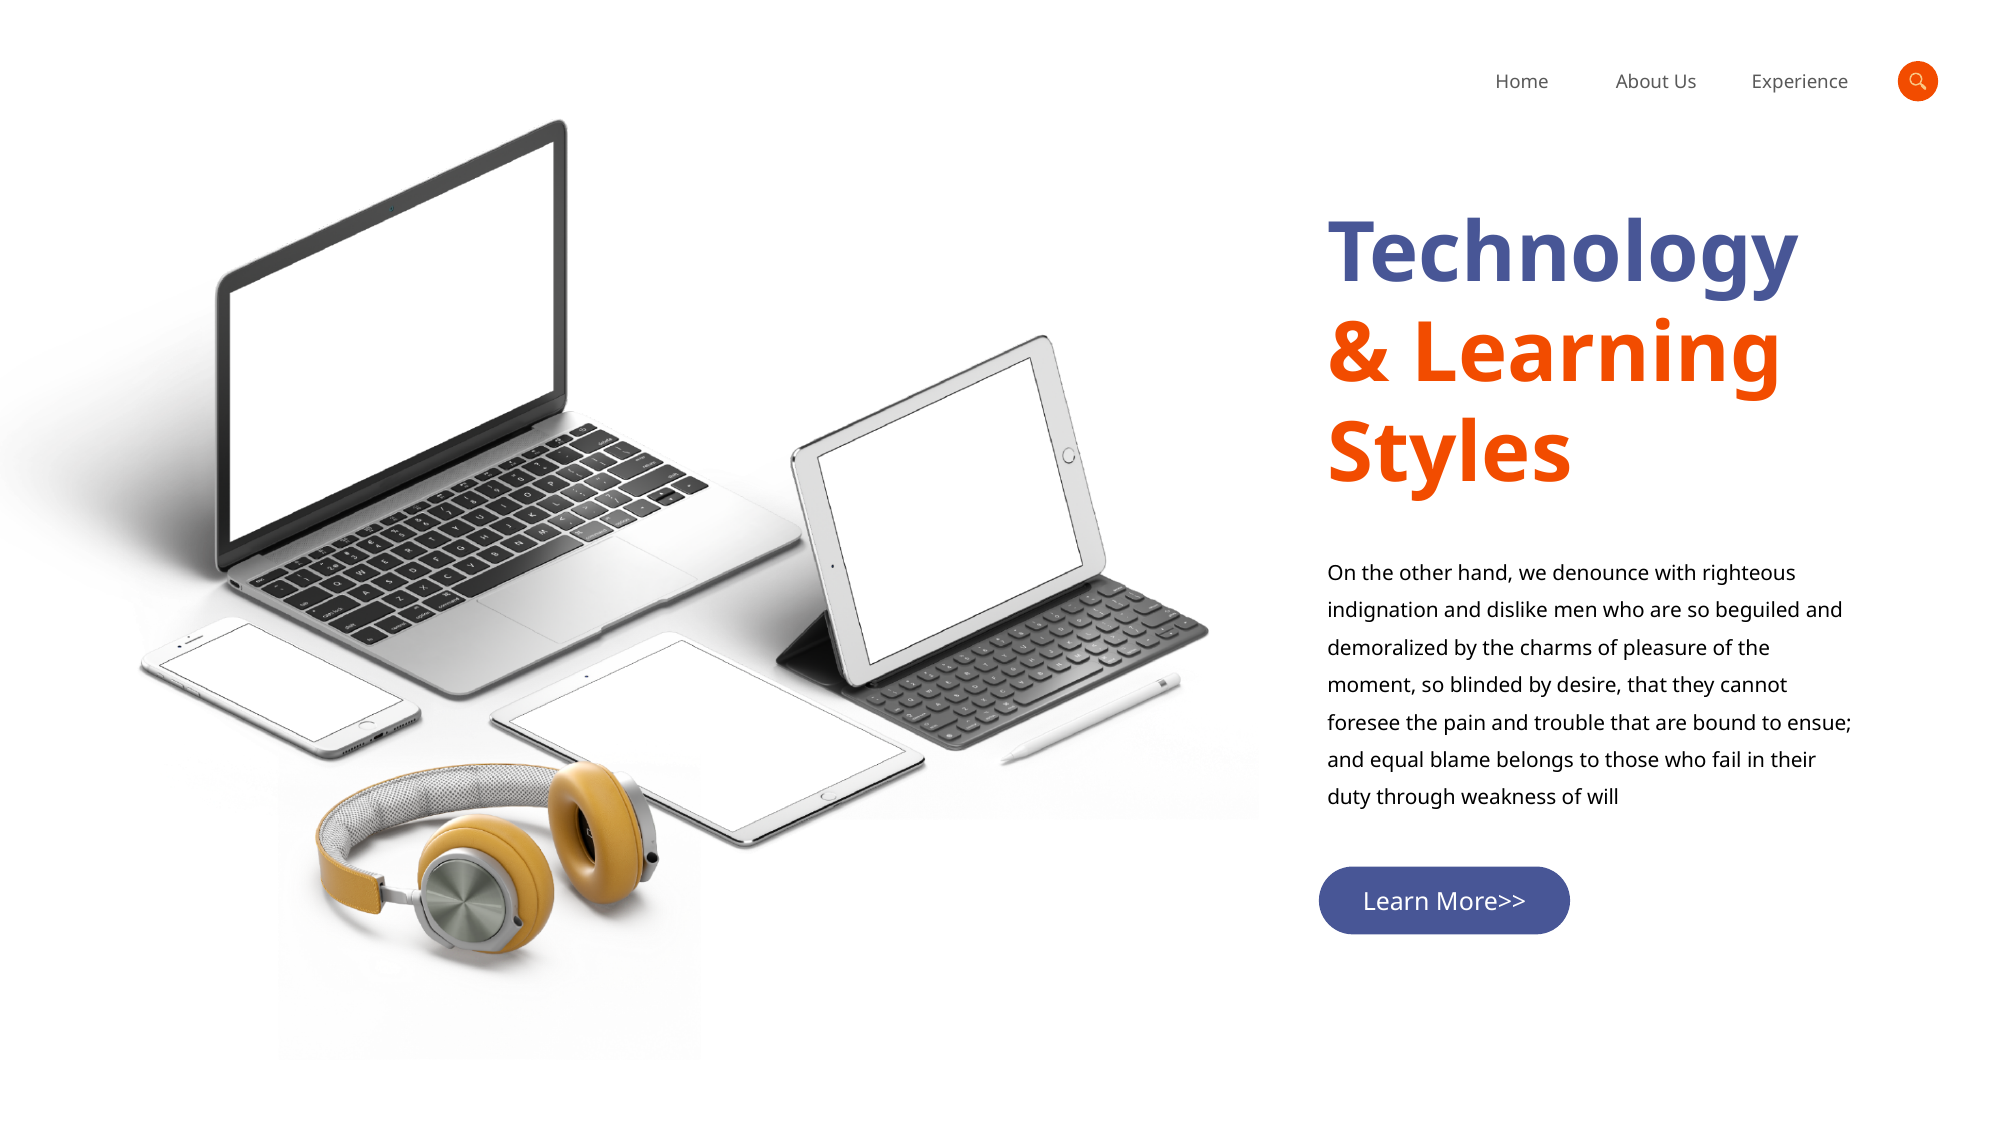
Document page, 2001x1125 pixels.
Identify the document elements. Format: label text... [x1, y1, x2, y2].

text_box [1329, 865, 1572, 936]
picture [0, 44, 1329, 1115]
text_box On the other hand, we denounce with righteous indignation and dislike men who are so beguiled and demoralized by the charms of pleasure of the moment, so blinded by desire, that they cannot foresee the pain and trouble that are bound to ensue; and equal blame belongs to those who fail in their duty through weakness of will [1329, 539, 1872, 817]
text_box Learn More>> [1347, 877, 1542, 923]
text_box Technology & Learning Styles [1329, 190, 1872, 506]
